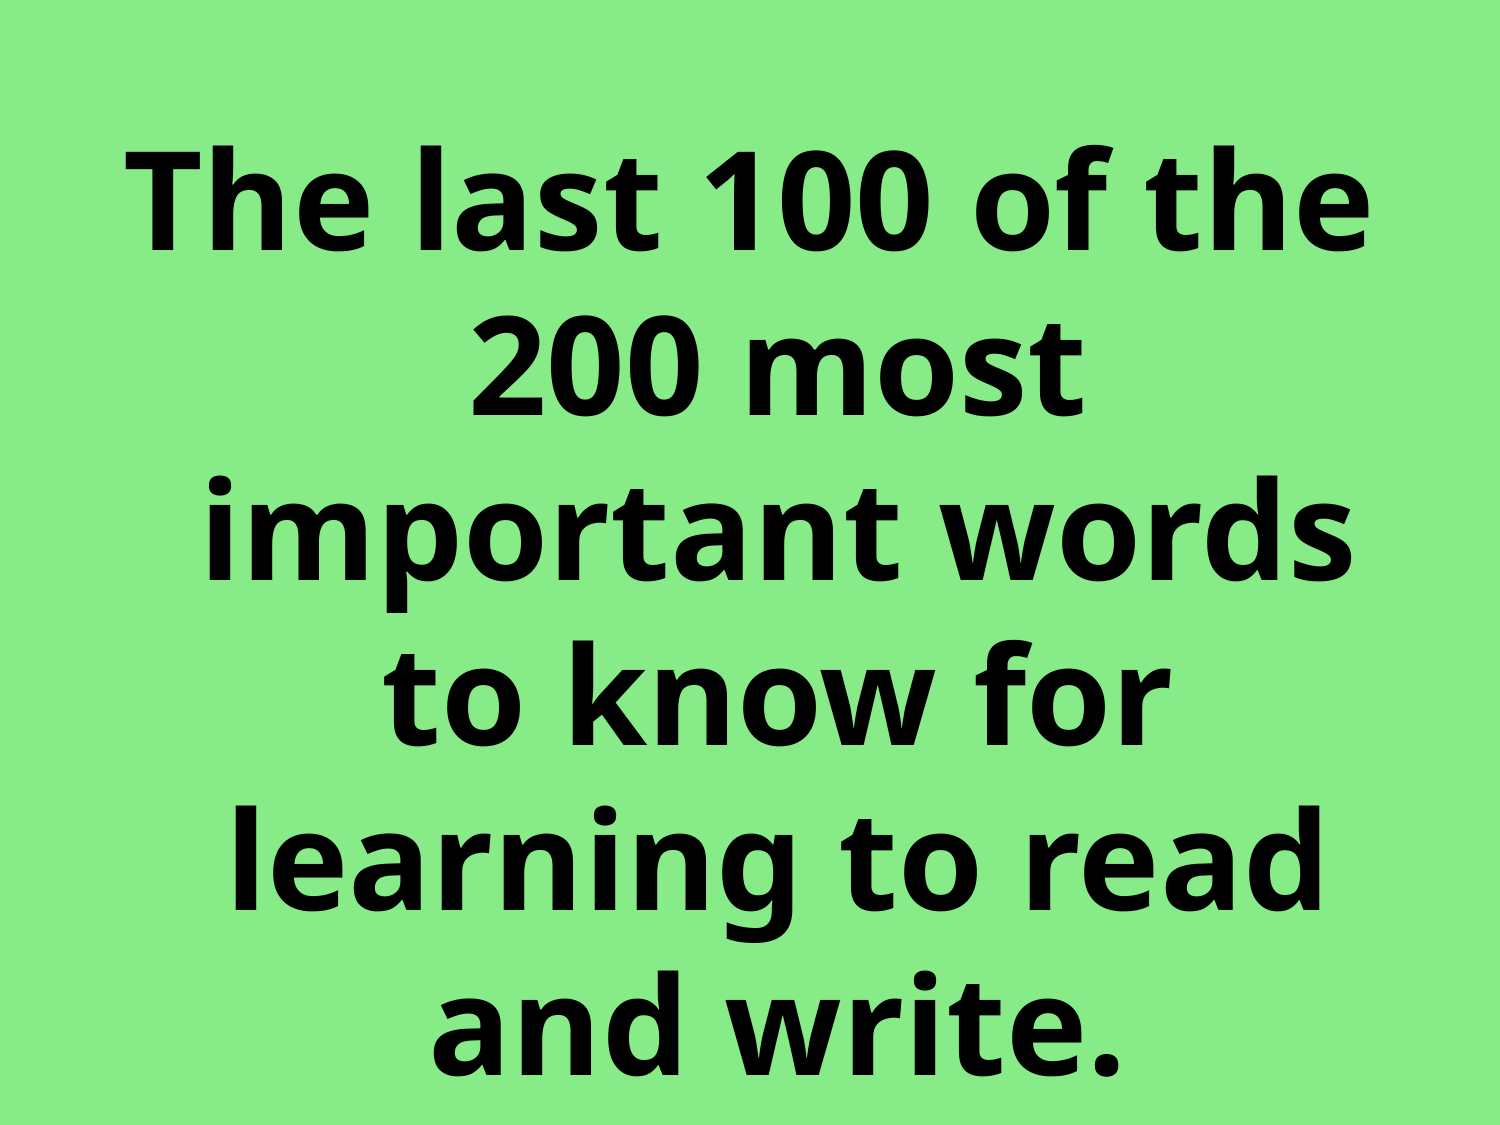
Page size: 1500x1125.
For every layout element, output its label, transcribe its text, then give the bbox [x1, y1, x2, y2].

list The last 100 of the 200 most important words to know for learning to read and write. [75, 105, 1425, 1005]
